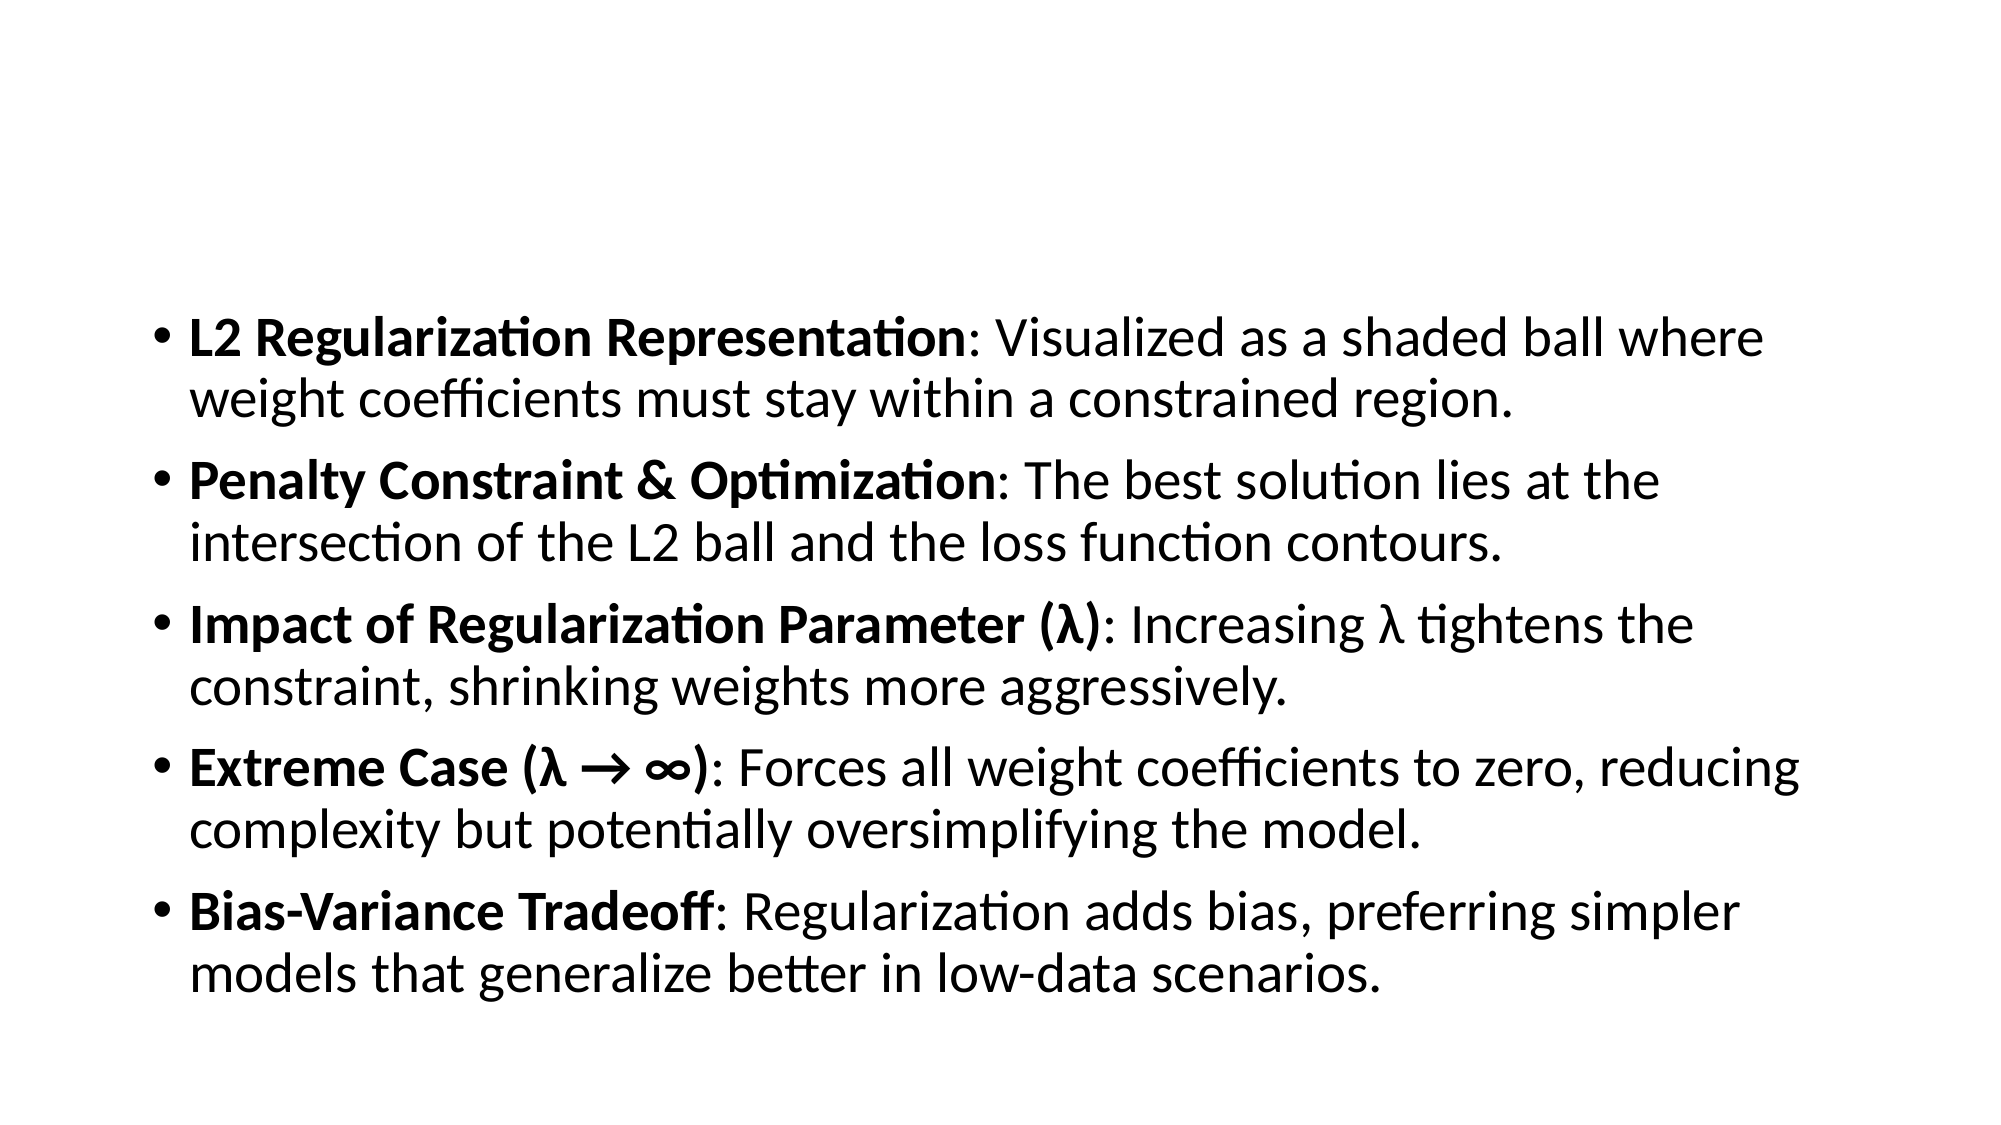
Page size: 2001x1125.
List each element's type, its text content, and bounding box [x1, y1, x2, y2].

list L2 Regularization Representation: Visualized as a shaded ball where weight coefficients must stay within a constrained region. Penalty Constraint & Optimization: The best solution lies at the intersection of the L2 ball and the loss function contours. Impact of Regularization Parameter (λ): Increasing λ tightens the constraint, shrinking weights more aggressively. Extreme Case (λ → ∞): Forces all weight coefficients to zero, reducing complexity but potentially oversimplifying the model. Bias-Variance Tradeoff: Regularization adds bias, preferring simpler models that generalize better in low-data scenarios. [137, 299, 1863, 1014]
